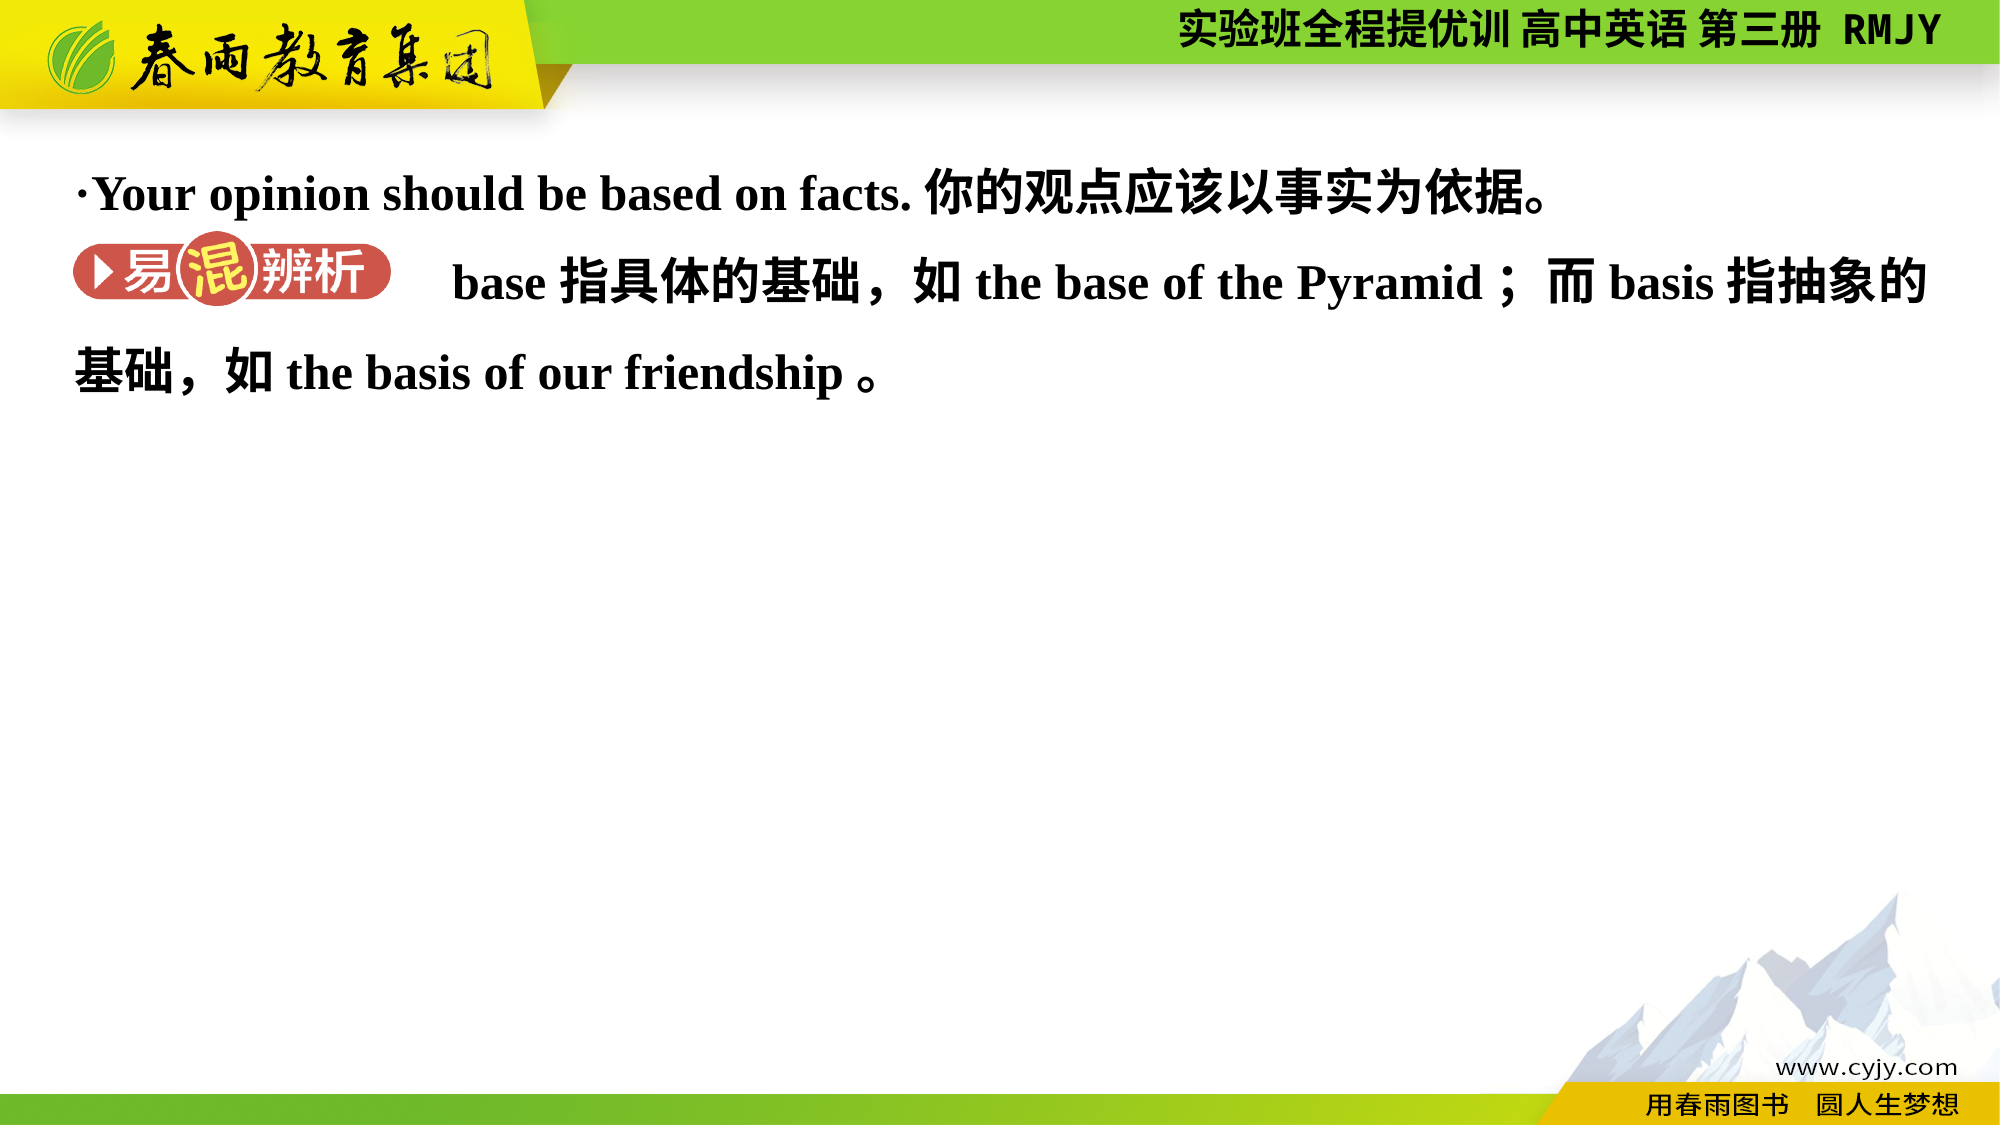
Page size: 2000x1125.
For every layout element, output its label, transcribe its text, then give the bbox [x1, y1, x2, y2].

list ·Your opinion should be based on facts.你的观点应该以事实为依据。 base指具体的基础，如the base of the Pyramid；而basis指抽象的基础，如the basis of our friendship。 [59, 122, 1944, 399]
picture [0, 0, 2000, 1125]
